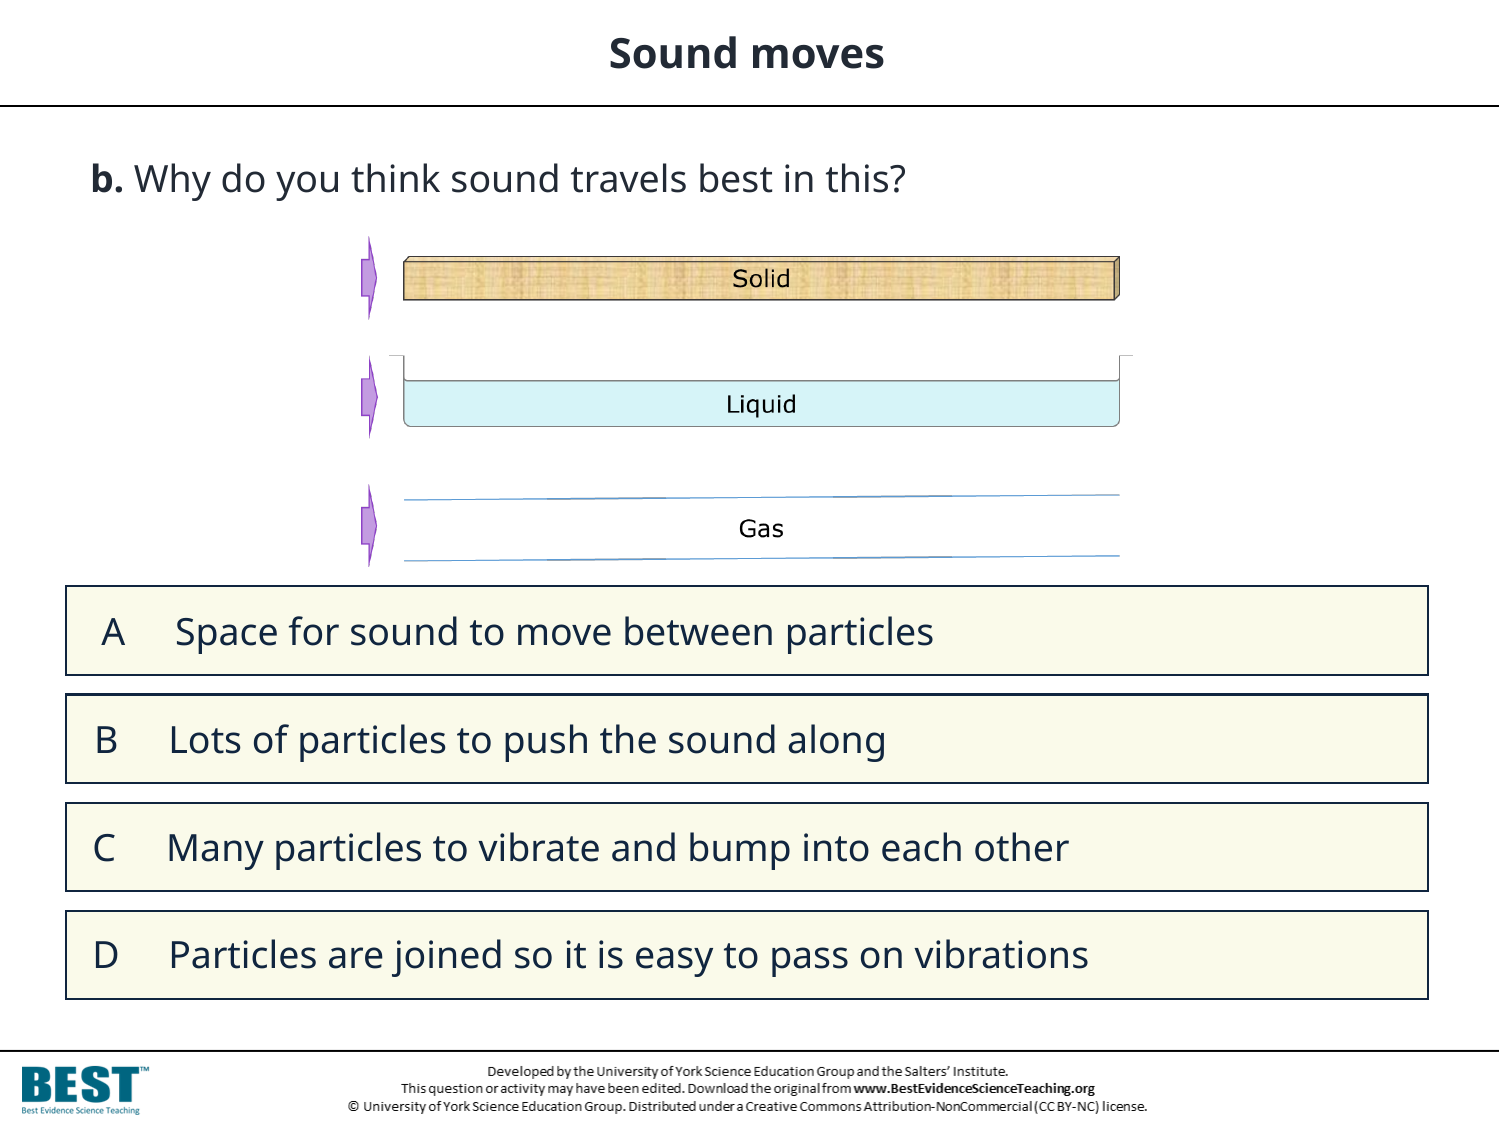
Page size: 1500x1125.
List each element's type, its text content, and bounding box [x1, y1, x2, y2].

picture [0, 105, 1500, 1125]
text_box Sound moves [23, 4, 1471, 99]
